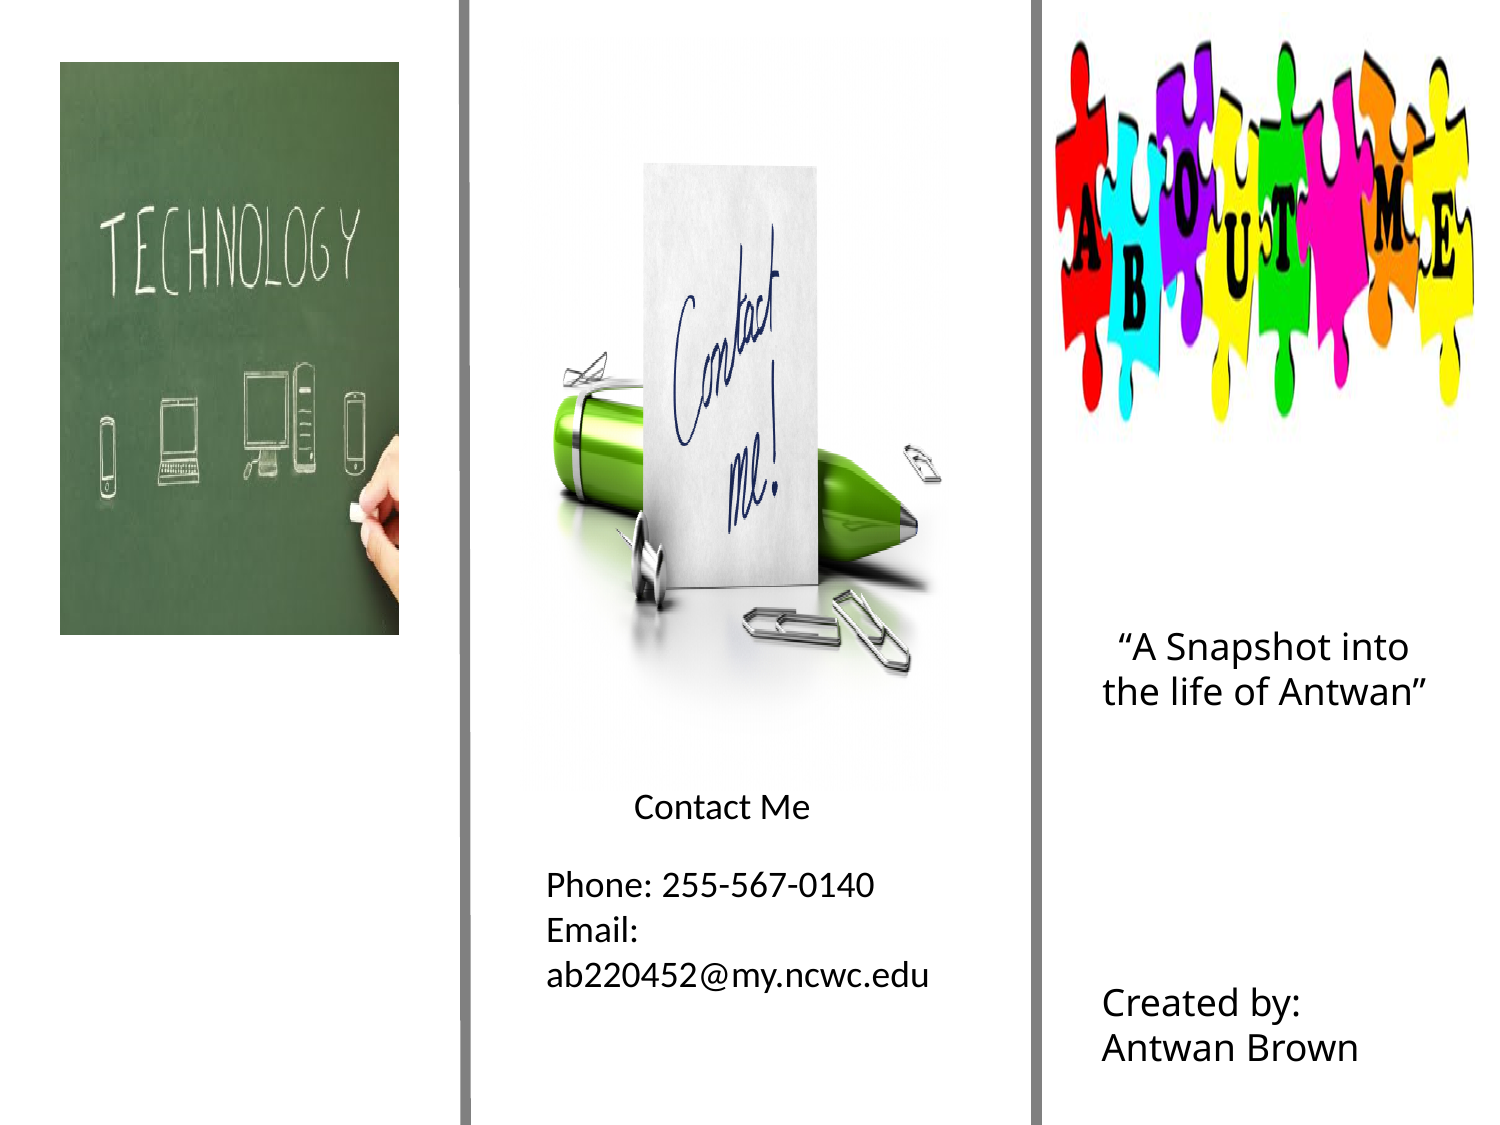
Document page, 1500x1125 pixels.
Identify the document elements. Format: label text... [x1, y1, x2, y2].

picture [520, 37, 949, 791]
text_box Created by: Antwan Brown [1086, 971, 1400, 1076]
picture [60, 62, 399, 635]
text_box “A Snapshot into the life of Antwan” [1070, 615, 1459, 721]
text_box Phone: 255-567-0140 Email: ab220452@my.ncwc.edu [531, 852, 982, 1003]
text_box Contact Me [619, 800, 832, 835]
picture [1053, 12, 1476, 451]
